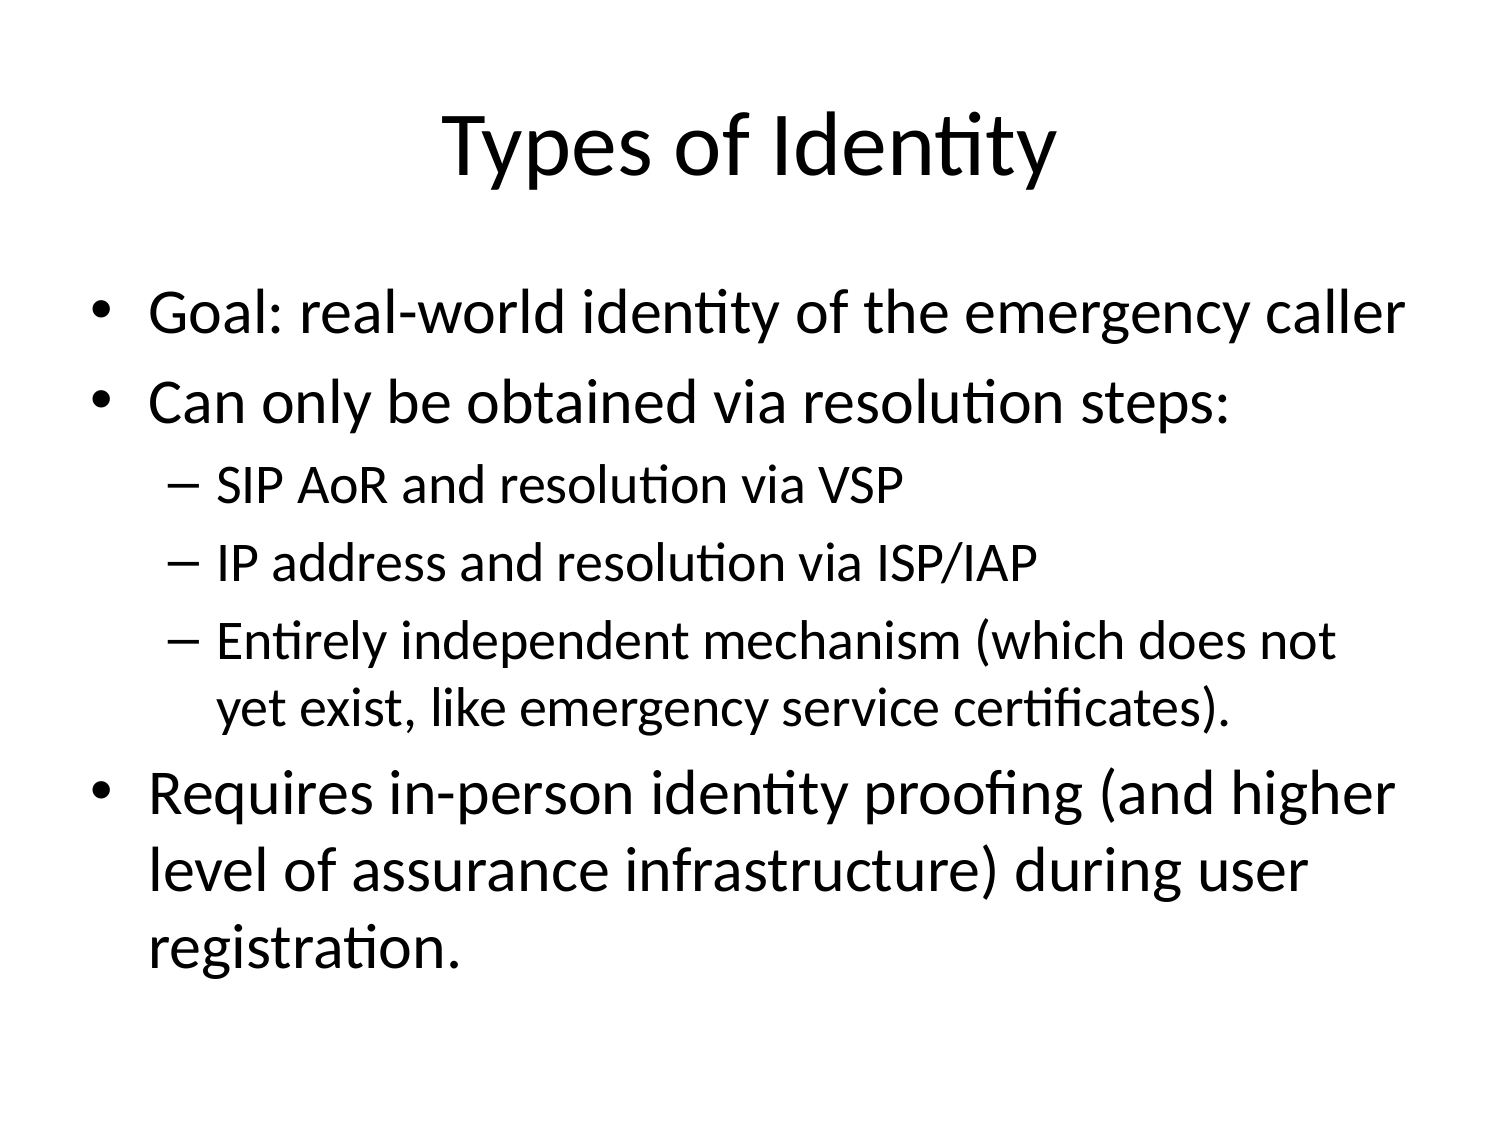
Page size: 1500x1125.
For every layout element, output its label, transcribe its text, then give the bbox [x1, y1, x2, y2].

title Types of Identity [75, 45, 1425, 233]
list Goal: real-world identity of the emergency caller Can only be obtained via resolution steps: SIP AoR and resolution via VSP IP address and resolution via ISP/IAP Entirely independent mechanism (which does not yet exist, like emergency service certificates). Requires in-person identity proofing (and higher level of assurance infrastructure) during user registration. [75, 262, 1425, 1005]
